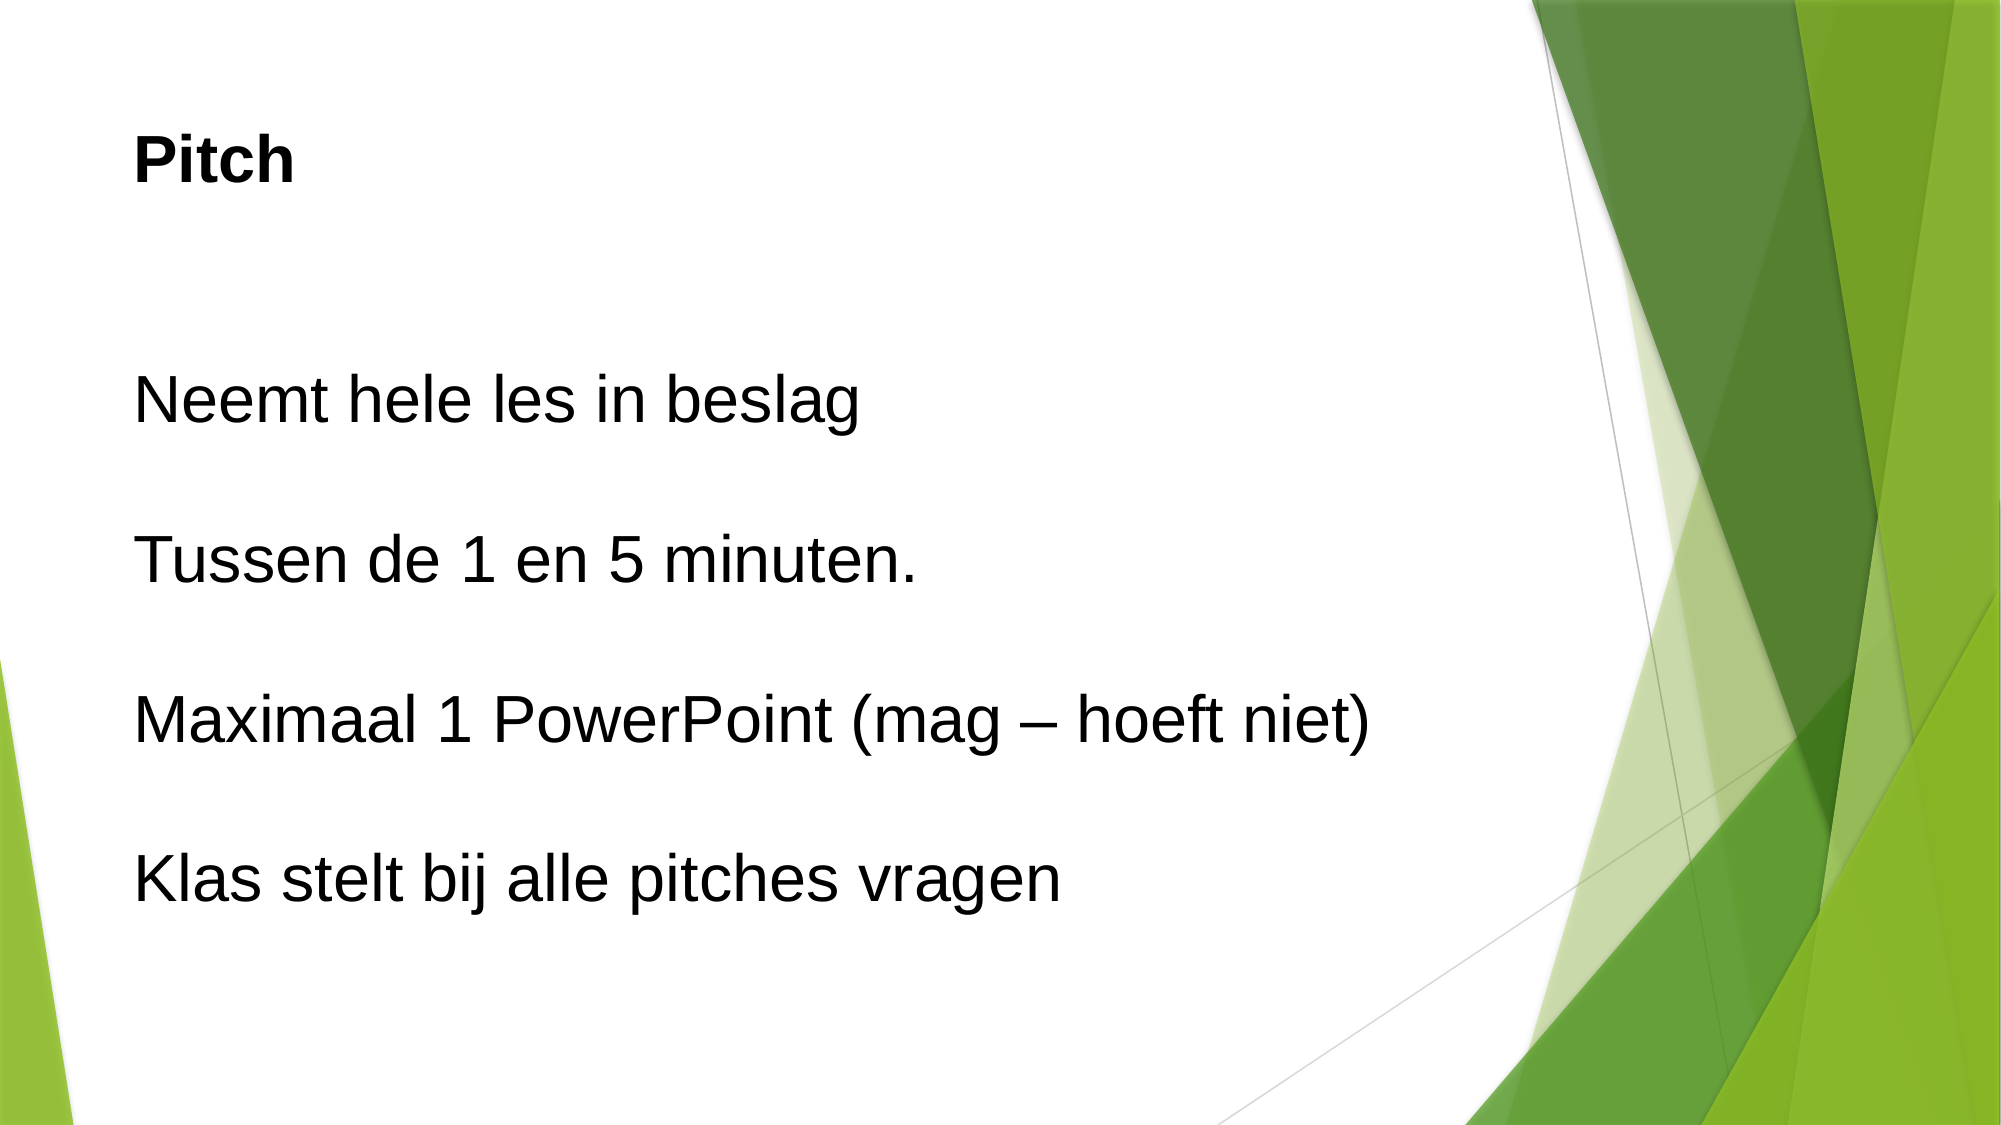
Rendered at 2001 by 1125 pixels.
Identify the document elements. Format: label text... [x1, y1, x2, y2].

text_box Pitch Neemt hele les in beslag Tussen de 1 en 5 minuten. Maximaal 1 PowerPoint (mag – hoeft niet) Klas stelt bij alle pitches vragen [118, 108, 1509, 1003]
